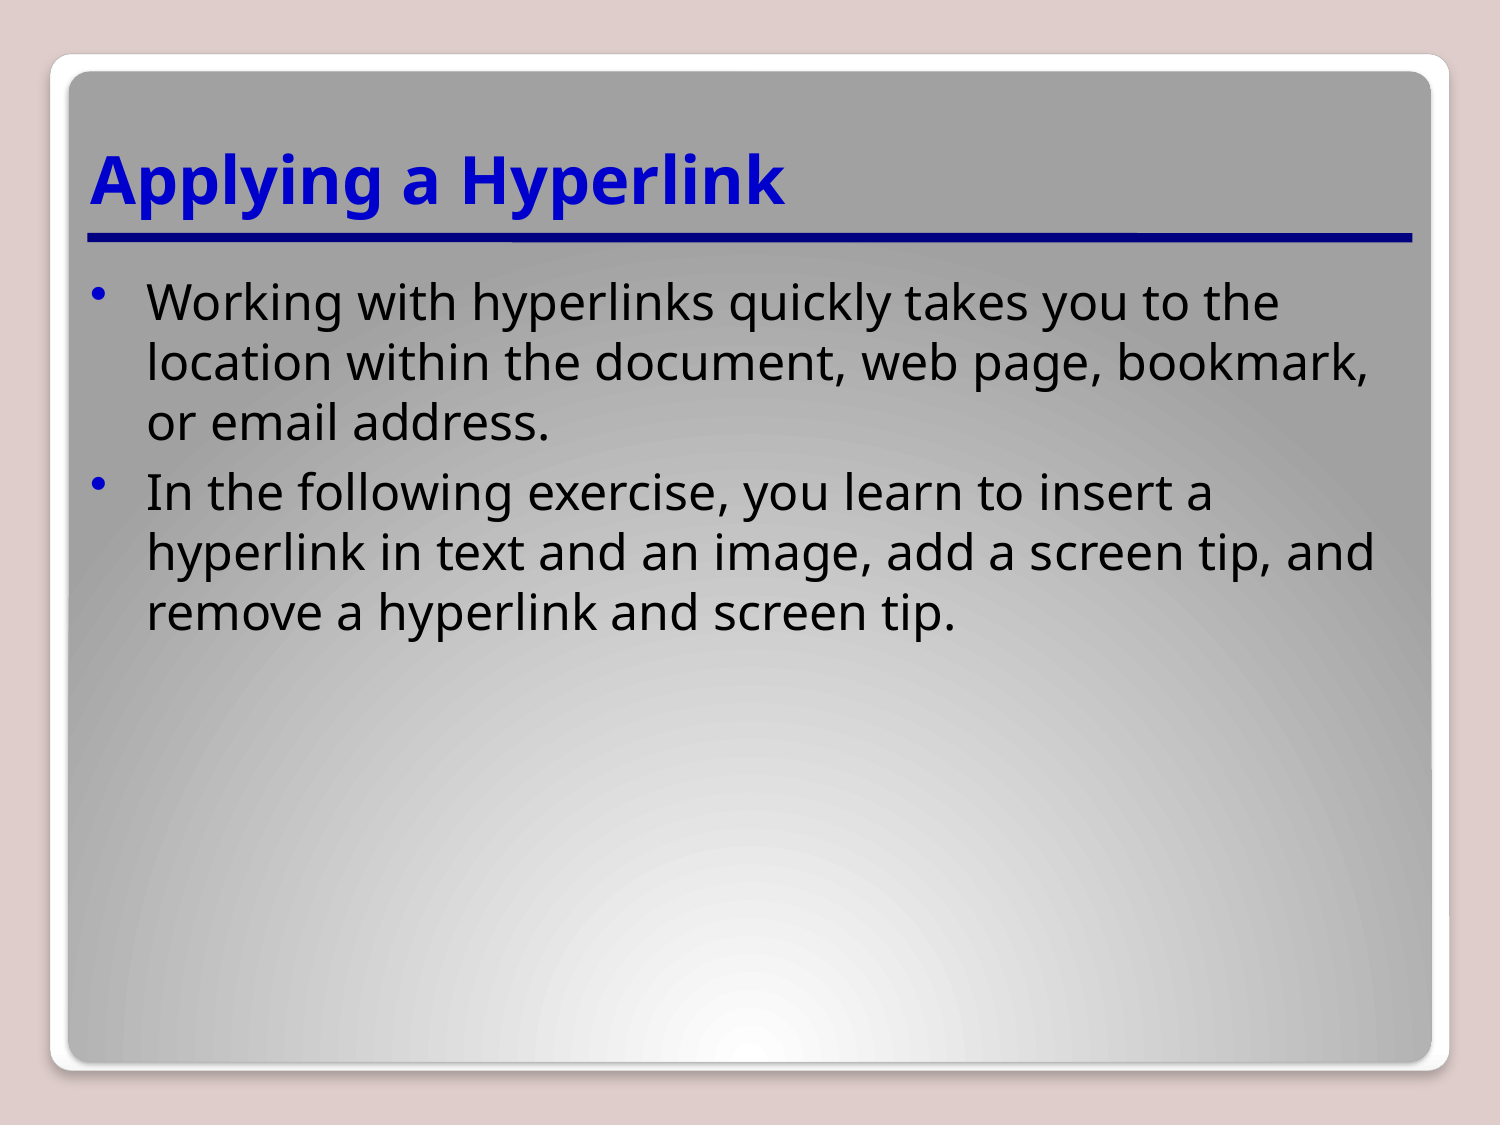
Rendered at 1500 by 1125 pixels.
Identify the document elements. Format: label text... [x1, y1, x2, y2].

list Working with hyperlinks quickly takes you to the location within the document, web page, bookmark, or email address. In the following exercise, you learn to insert a hyperlink in text and an image, add a screen tip, and remove a hyperlink and screen tip. [74, 262, 1426, 1063]
title Applying a Hyperlink [74, 74, 1426, 226]
